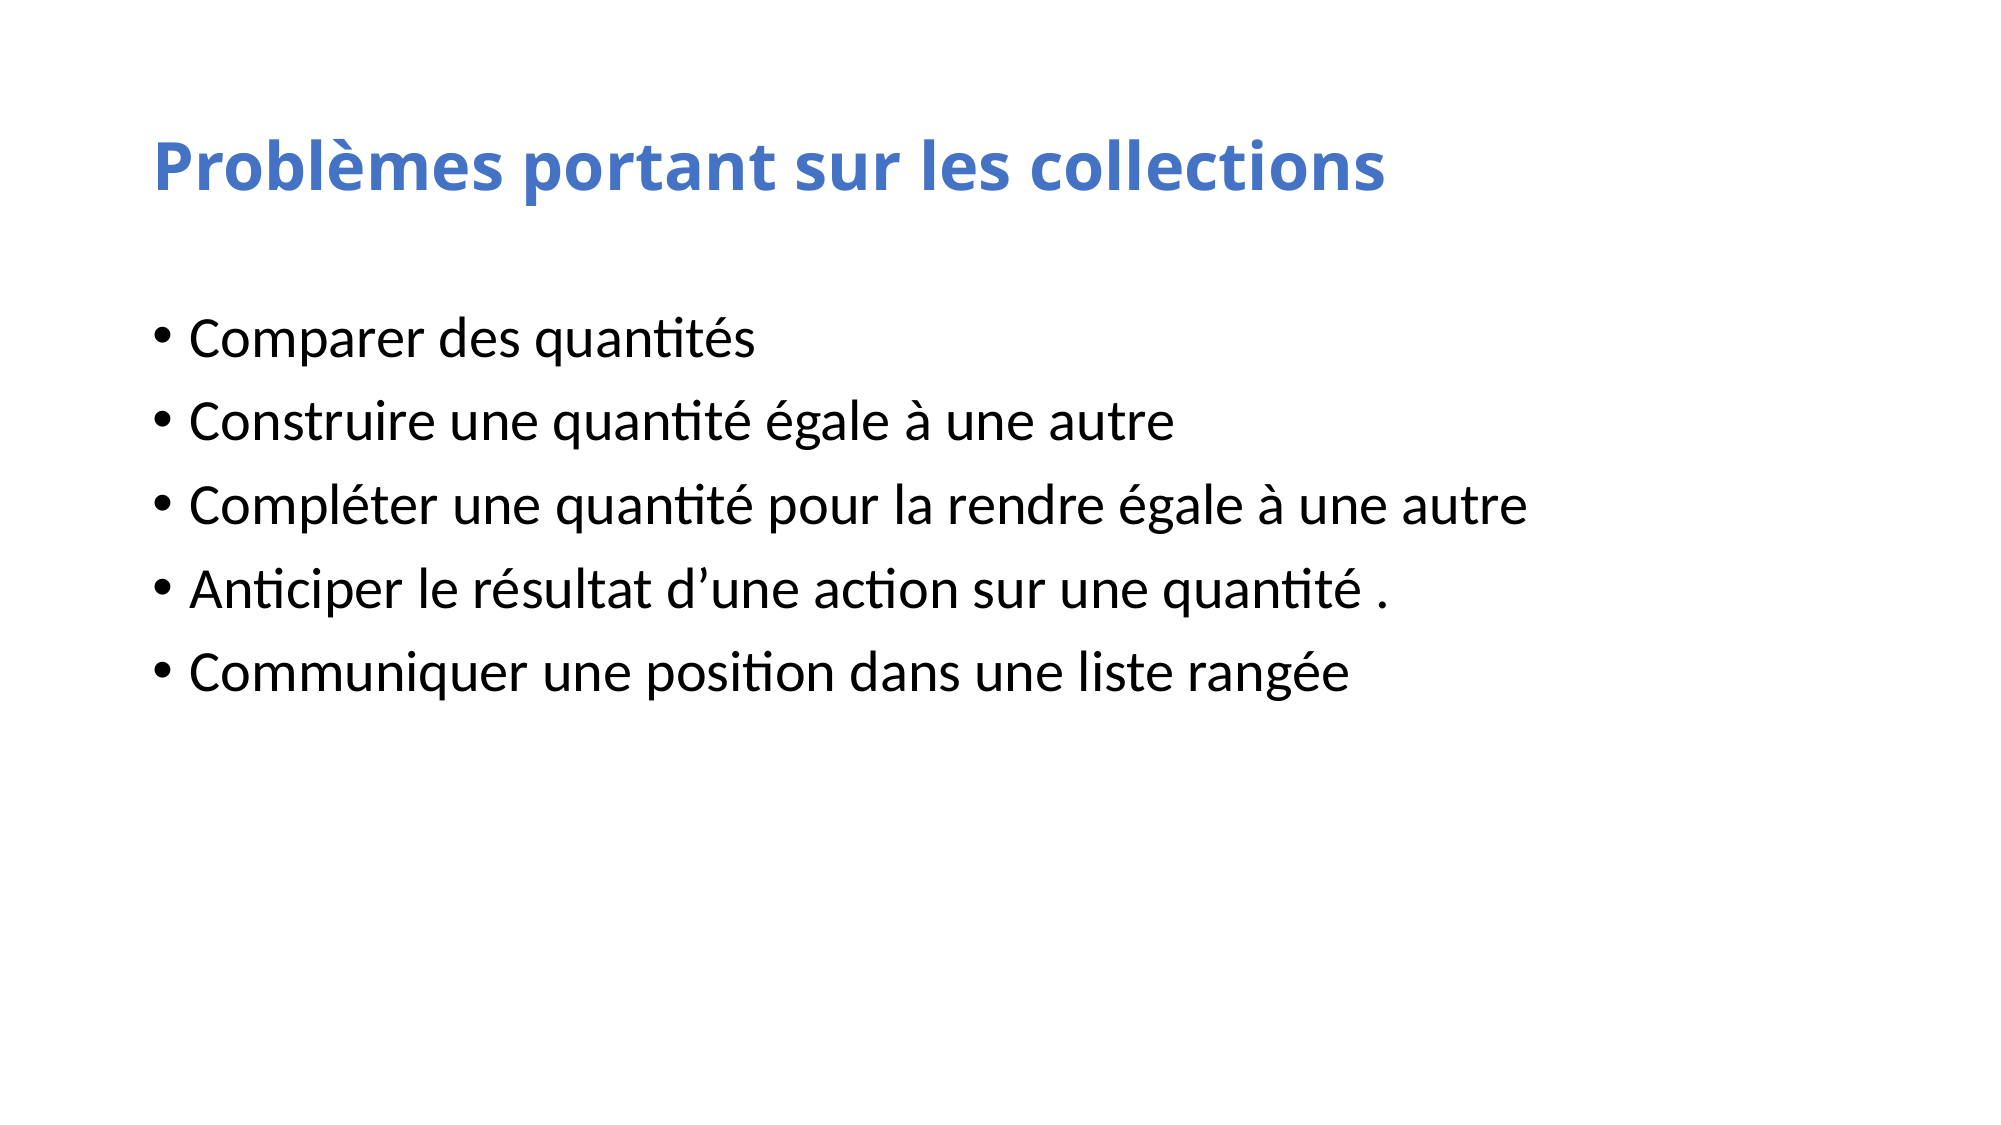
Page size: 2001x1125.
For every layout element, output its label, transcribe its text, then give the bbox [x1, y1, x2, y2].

list Comparer des quantités Construire une quantité égale à une autre Compléter une quantité pour la rendre égale à une autre Anticiper le résultat d’une action sur une quantité . Communiquer une position dans une liste rangée [137, 299, 1863, 1014]
title Problèmes portant sur les collections [137, 59, 1863, 278]
